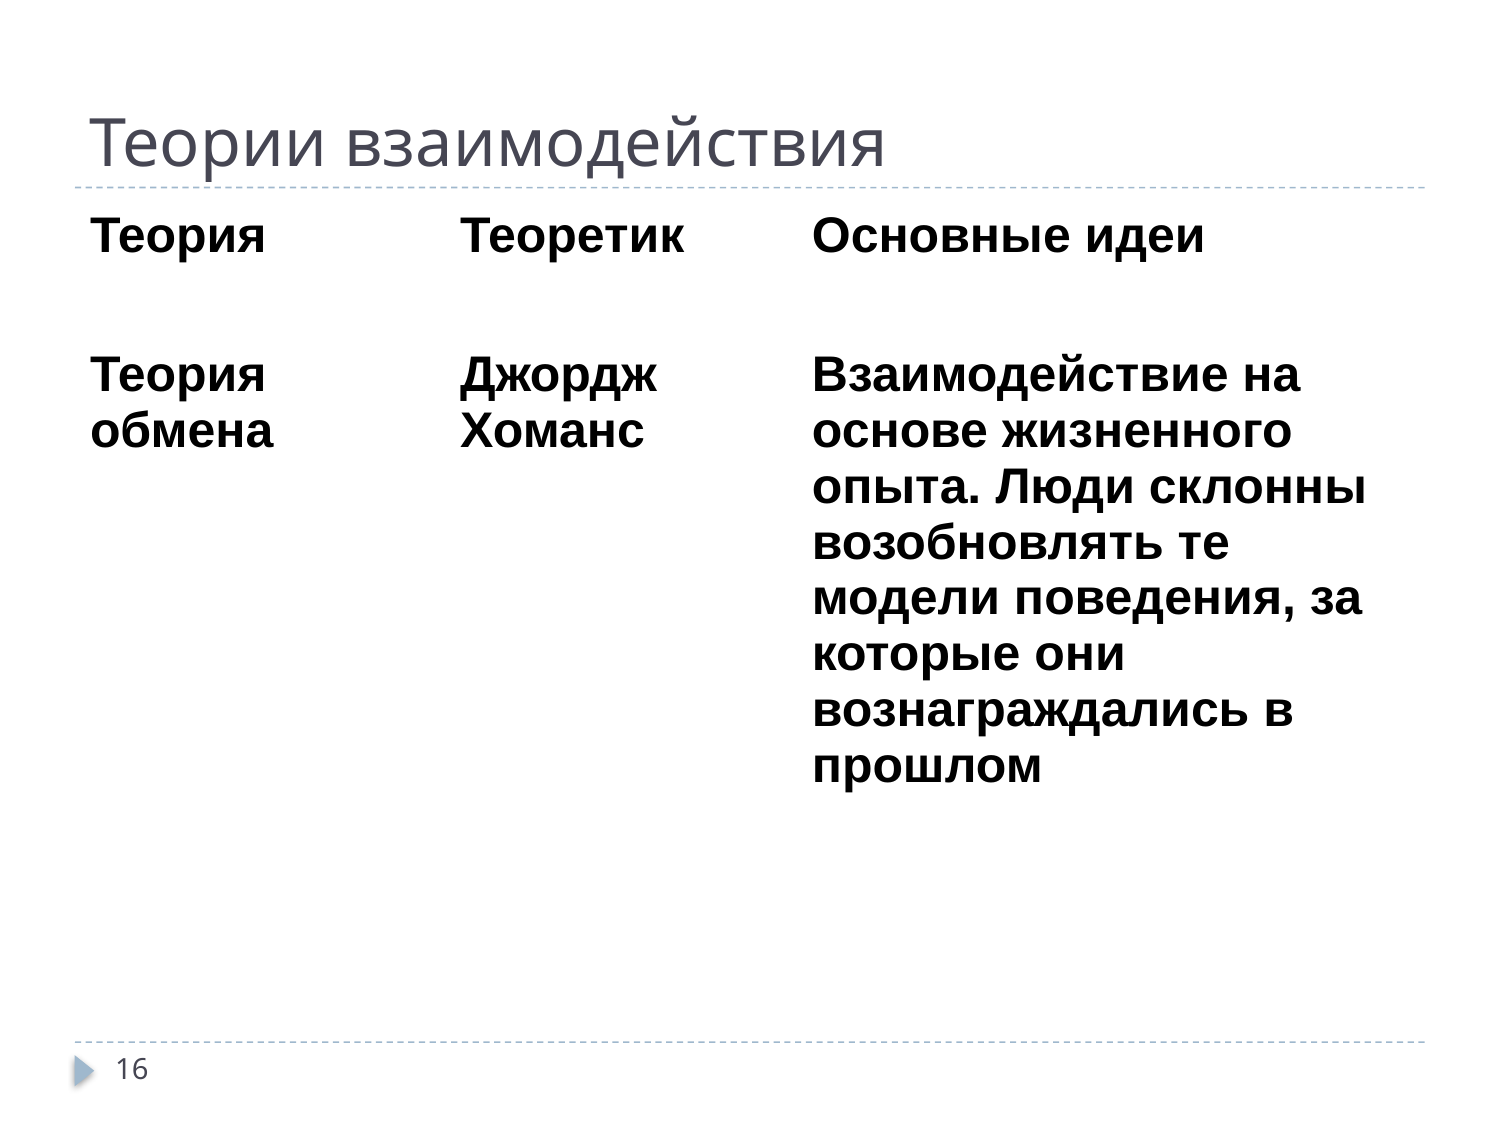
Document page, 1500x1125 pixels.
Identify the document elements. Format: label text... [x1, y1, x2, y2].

table_header Основные идеи [798, 201, 1424, 336]
slide_number 16 [100, 1042, 426, 1103]
table_header Теоретик [446, 201, 796, 336]
table_cell Джордж Хоманс [446, 342, 796, 838]
table_header Теория [76, 201, 444, 336]
table_cell Теория обмена [76, 342, 444, 838]
table_cell Взаимодействие на основе жизненного опыта. Люди склонны возобновлять те модели поведения, за которые они вознаграждались в прошлом [798, 342, 1424, 838]
title Теории взаимодействия [75, 24, 1425, 188]
